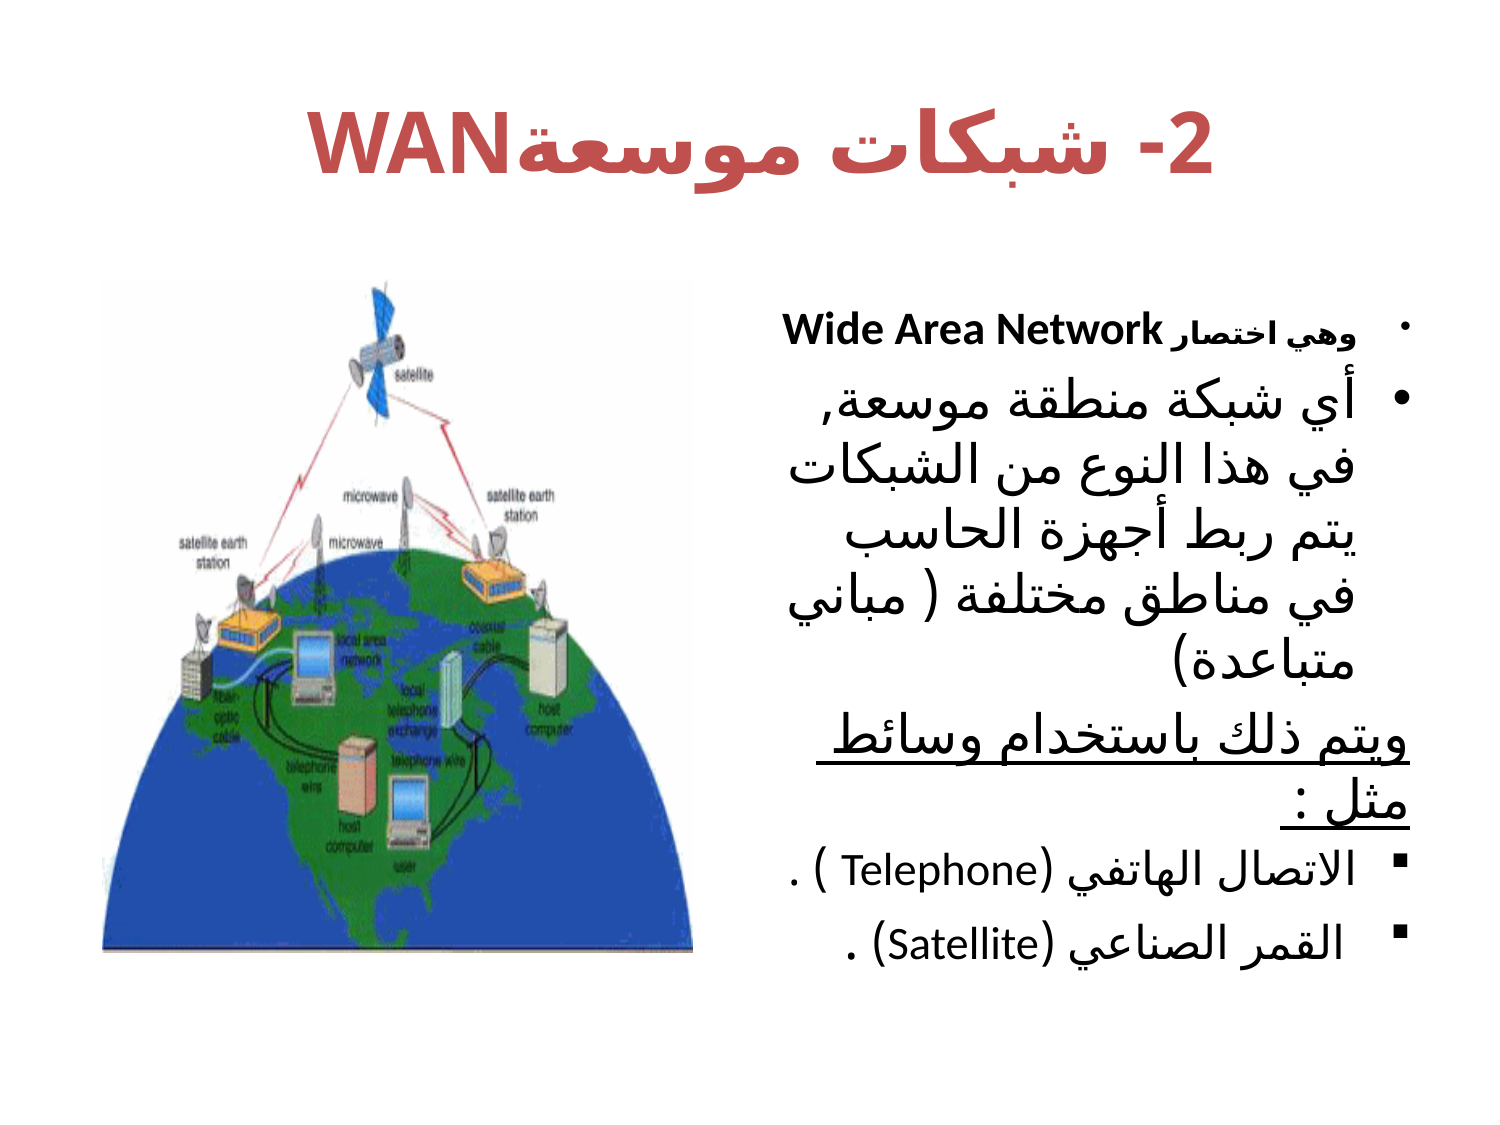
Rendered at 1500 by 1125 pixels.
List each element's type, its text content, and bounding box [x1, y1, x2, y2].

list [102, 278, 693, 953]
list وهي اختصار Wide Area Network أي شبكة منطقة موسعة, في هذا النوع من الشبكات يتم ربط أجهزة الحاسب في مناطق مختلفة ( مباني متباعدة) ويتم ذلك باستخدام وسائط مثل : الاتصال الهاتفي (Telephone ) . القمر الصناعي (Satellite) . [762, 262, 1425, 1005]
title 2- شبكات موسعةWAN [75, 45, 1425, 233]
